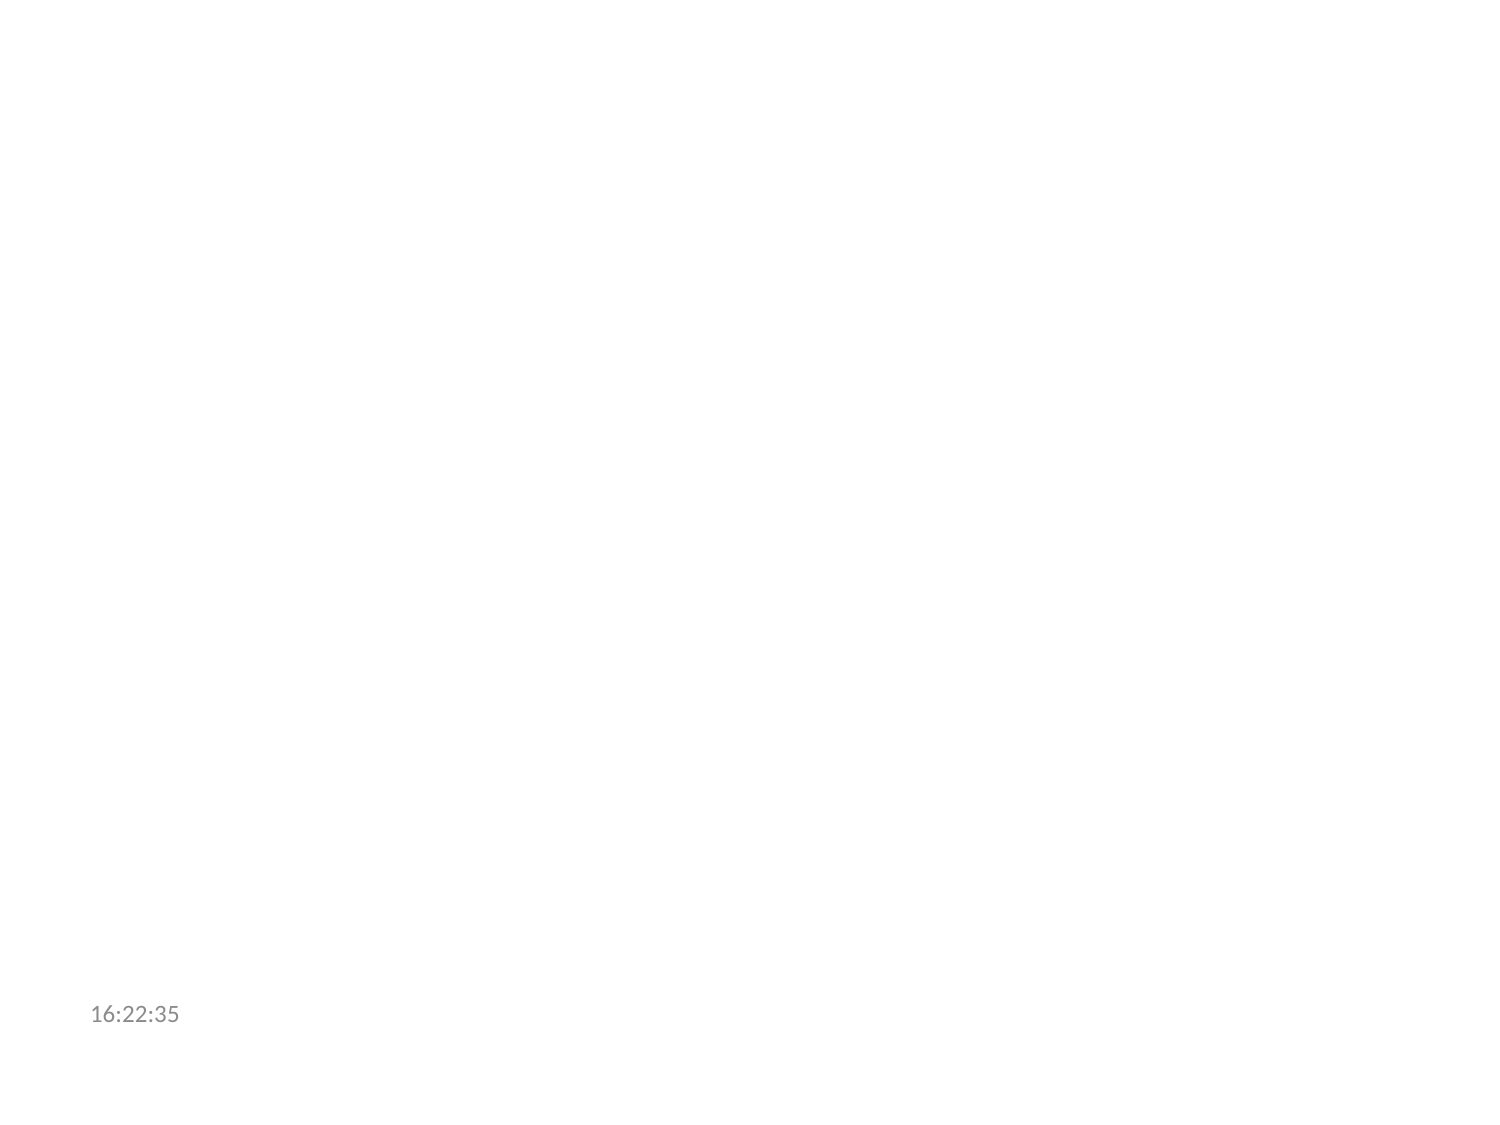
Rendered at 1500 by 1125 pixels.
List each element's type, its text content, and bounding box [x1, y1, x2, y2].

text_box 15:35:09 [75, 982, 425, 1043]
